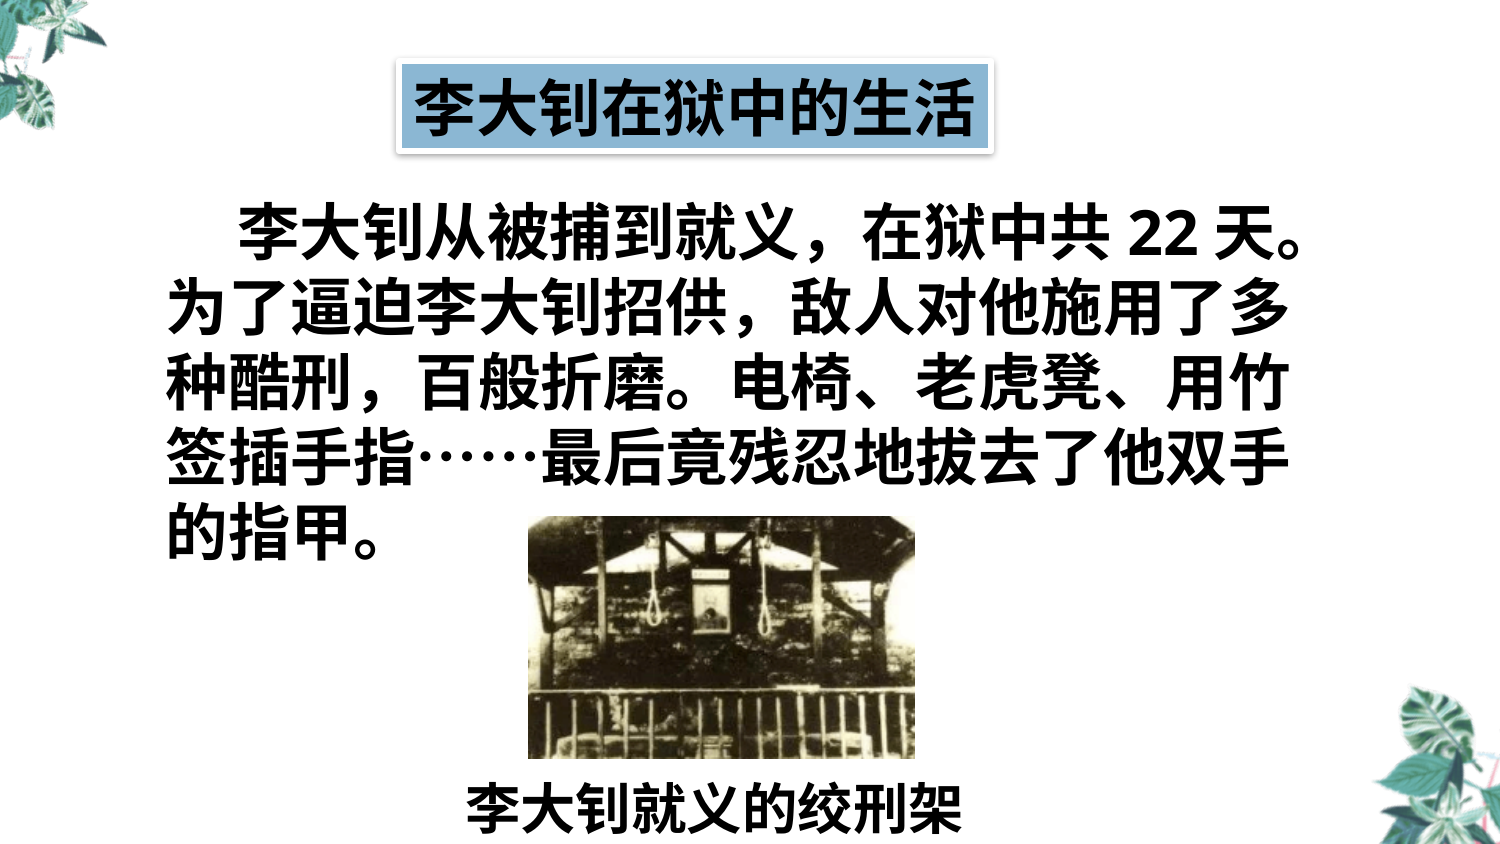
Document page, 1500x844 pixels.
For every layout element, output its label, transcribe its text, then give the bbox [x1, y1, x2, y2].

picture [528, 516, 915, 759]
picture [0, 0, 148, 167]
text_box 李大钊就义的绞刑架 [450, 746, 993, 844]
text_box 李大钊在狱中的生活 [396, 58, 994, 154]
text_box 李大钊从被捕到就义，在狱中共22天。为了逼迫李大钊招供，敌人对他施用了多种酷刑，百般折磨。电椅、老虎凳、用竹签插手指……最后竟残忍地拔去了他双手的指甲。 [150, 185, 1350, 576]
picture [1294, 595, 1500, 844]
